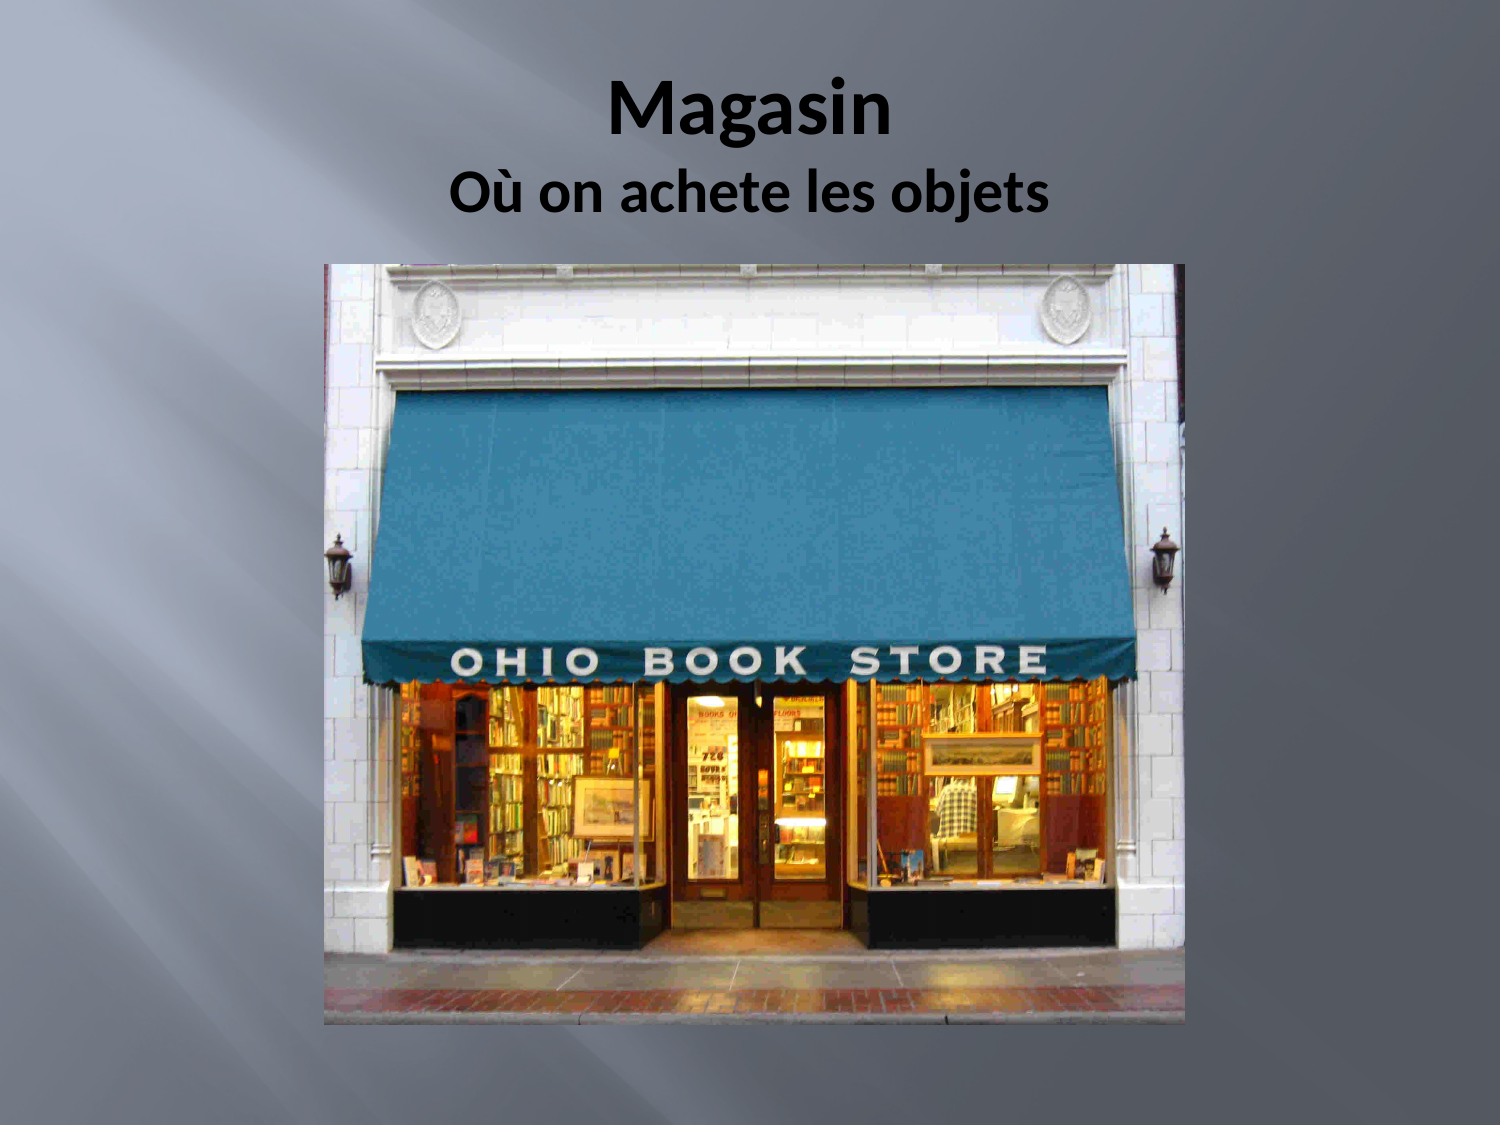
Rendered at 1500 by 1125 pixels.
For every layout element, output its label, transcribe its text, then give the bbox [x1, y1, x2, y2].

title Magasin Où on achete les objets [75, 45, 1425, 233]
picture [324, 264, 1185, 1026]
